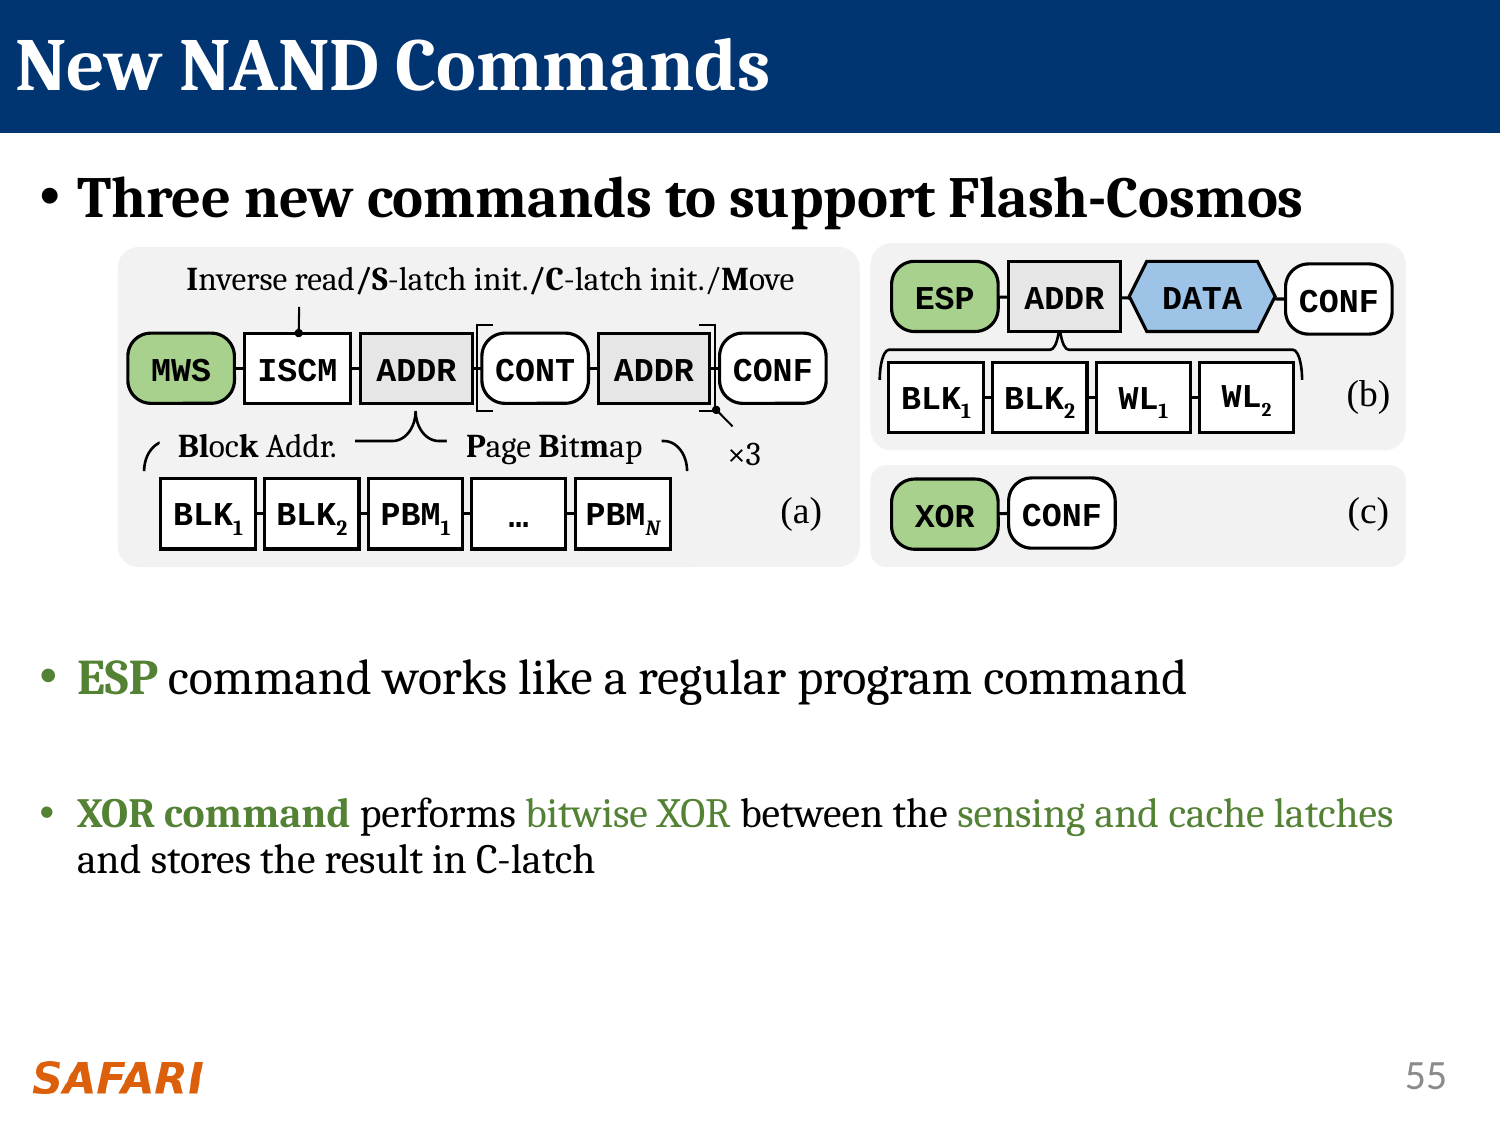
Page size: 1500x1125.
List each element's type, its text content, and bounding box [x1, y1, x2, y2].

list Three new commands to support Flash-Cosmos ESP command works like a regular program command XOR command performs bitwise XOR between the sensing and cache latches and stores the result in C-latch [24, 159, 1476, 1043]
picture [31, 1052, 209, 1104]
title New NAND Commands [0, 0, 1500, 133]
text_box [23, 243, 1412, 568]
